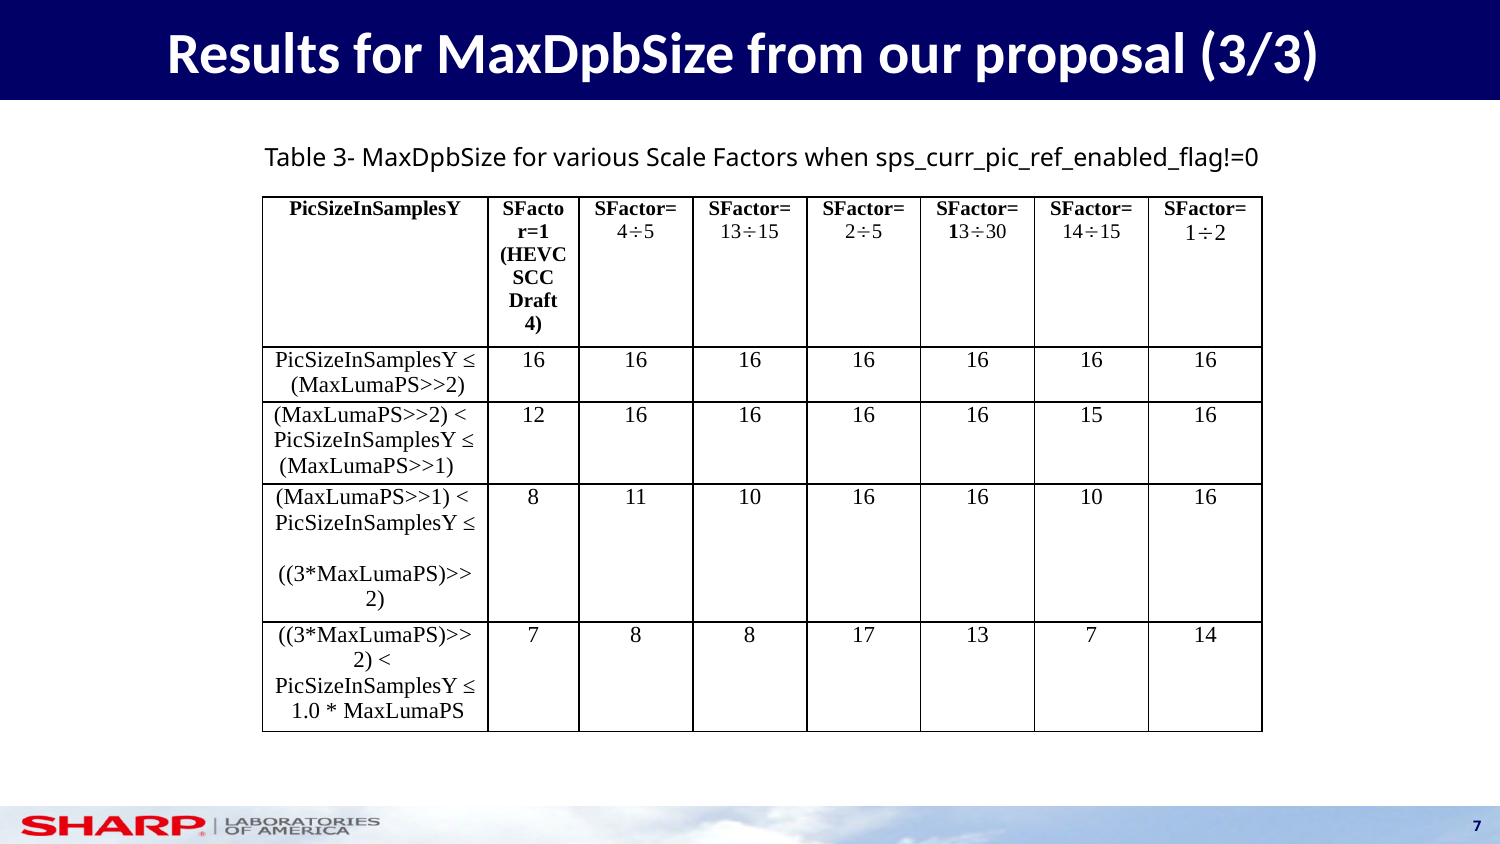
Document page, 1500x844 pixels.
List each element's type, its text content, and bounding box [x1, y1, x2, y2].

list [99, 121, 1401, 635]
table_cell (MaxLumaPS>>1) < PicSizeInSamplesY ≤ ((3*MaxLumaPS)>>2) [263, 485, 487, 621]
table_cell 16 [489, 348, 578, 401]
table_cell 16 [808, 485, 920, 621]
table_cell 16 [1149, 348, 1261, 401]
picture [0, 806, 1500, 844]
table_header SFactor=13¸30 [921, 198, 1034, 346]
table_cell 16 [808, 403, 920, 483]
table_header SFactor=13¸15 [694, 198, 806, 346]
text_box Table 3- MaxDpbSize for various Scale Factors when sps_curr_pic_ref_enabled_flag!=0 [249, 134, 1288, 179]
table_cell 16 [580, 403, 692, 483]
table_cell 8 [489, 485, 578, 621]
table_header SFactor=4¸5 [580, 198, 692, 346]
table_cell 14 [1149, 623, 1261, 731]
table_cell 16 [921, 485, 1034, 621]
table_cell 16 [1035, 348, 1148, 401]
table_cell 16 [1149, 403, 1261, 483]
table_cell (MaxLumaPS>>2) < PicSizeInSamplesY ≤ (MaxLumaPS>>1) [263, 403, 487, 483]
table_cell 16 [694, 403, 806, 483]
text_box Results for MaxDpbSize from our proposal (3/3) [17, 0, 1484, 100]
table_header SFactor=1 (HEVC SCC Draft 4) [489, 198, 578, 346]
table_cell 10 [694, 485, 806, 621]
table_cell 17 [808, 623, 920, 731]
table_cell 10 [1035, 485, 1148, 621]
table_cell 16 [921, 403, 1034, 483]
table_cell 16 [694, 348, 806, 401]
table_cell 8 [580, 623, 692, 731]
table_cell PicSizeInSamplesY ≤ (MaxLumaPS>>2) [263, 348, 487, 401]
table_cell 7 [489, 623, 578, 731]
table_cell 11 [580, 485, 692, 621]
table_header SFactor=1¸2 [1149, 198, 1261, 346]
table_header SFactor=2¸5 [808, 198, 920, 346]
table_cell 13 [921, 623, 1034, 731]
table_header SFactor=14¸15 [1035, 198, 1148, 346]
table_cell 16 [808, 348, 920, 401]
table_cell 7 [1035, 623, 1148, 731]
table_header PicSizeInSamplesY [263, 198, 487, 346]
table_cell 16 [921, 348, 1034, 401]
table_cell 15 [1035, 403, 1148, 483]
table_cell ((3*MaxLumaPS)>>2) < PicSizeInSamplesY ≤ 1.0 * MaxLumaPS [263, 623, 487, 731]
table_cell 16 [580, 348, 692, 401]
table_cell 16 [1149, 485, 1261, 621]
table_cell 12 [489, 403, 578, 483]
table_cell 8 [694, 623, 806, 731]
